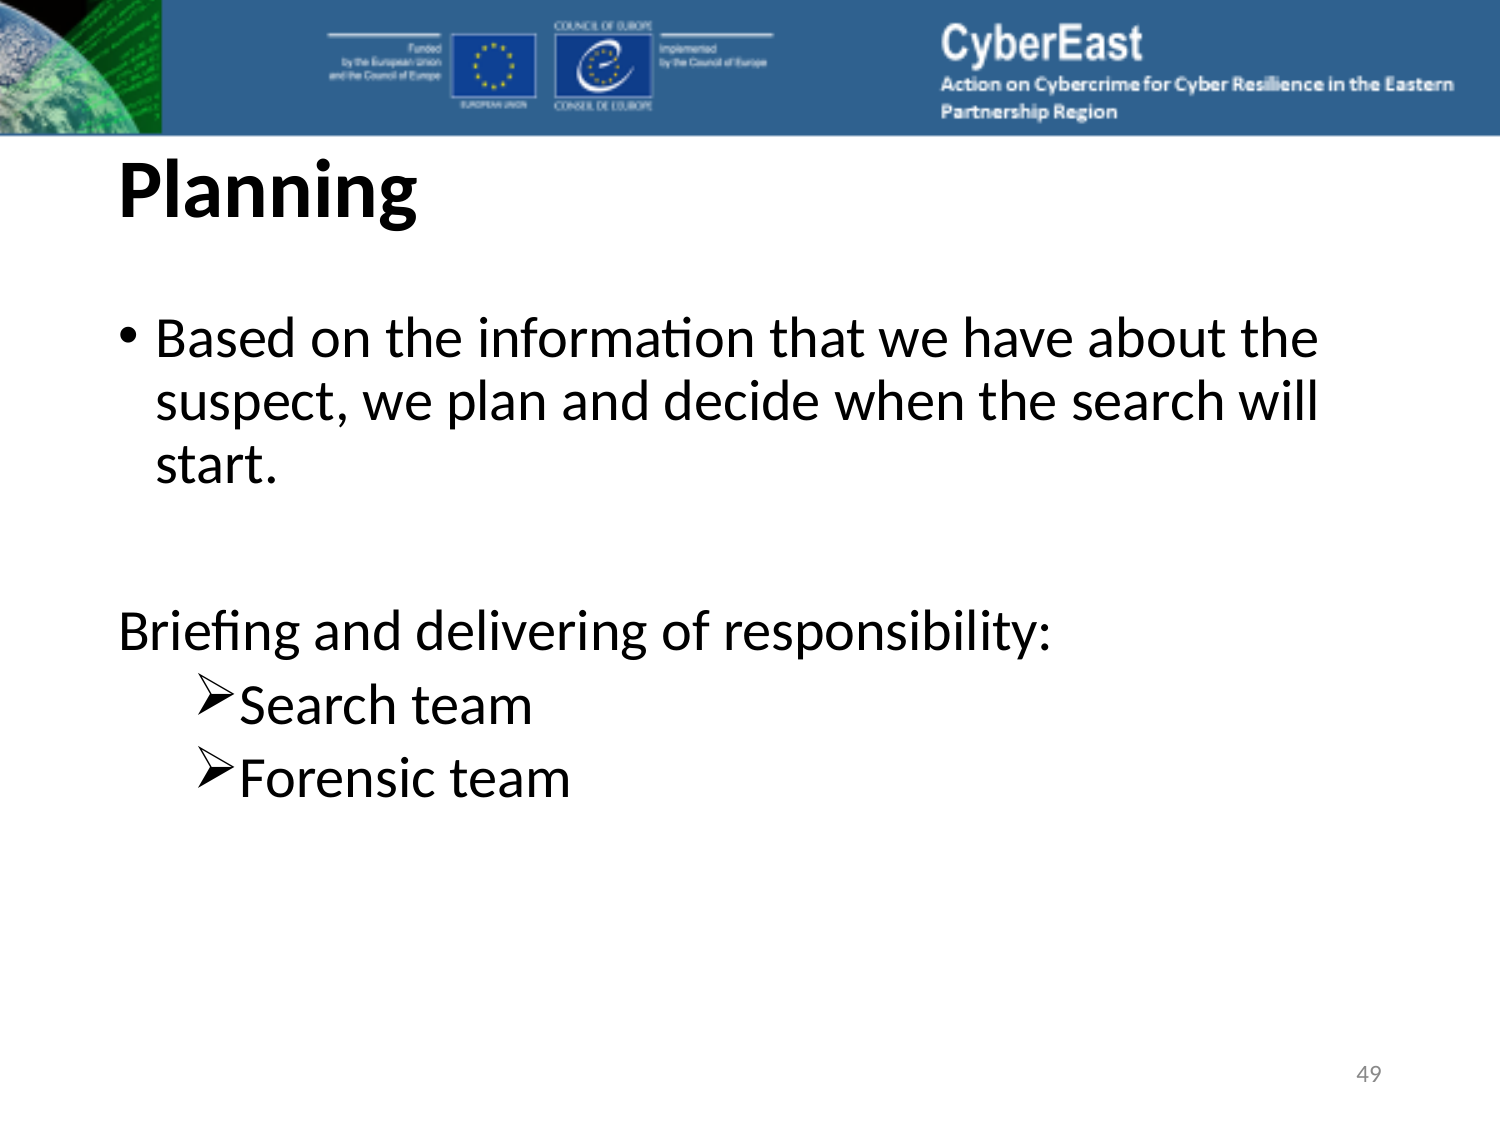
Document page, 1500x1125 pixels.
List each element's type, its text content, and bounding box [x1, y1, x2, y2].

slide_number 49 [1059, 1042, 1397, 1103]
list Based on the information that we have about the suspect, we plan and decide when the search will start. Briefing and delivering of responsibility: Search team Forensic team [103, 299, 1397, 1014]
picture [0, 0, 1500, 1125]
title Planning [103, 82, 1397, 299]
